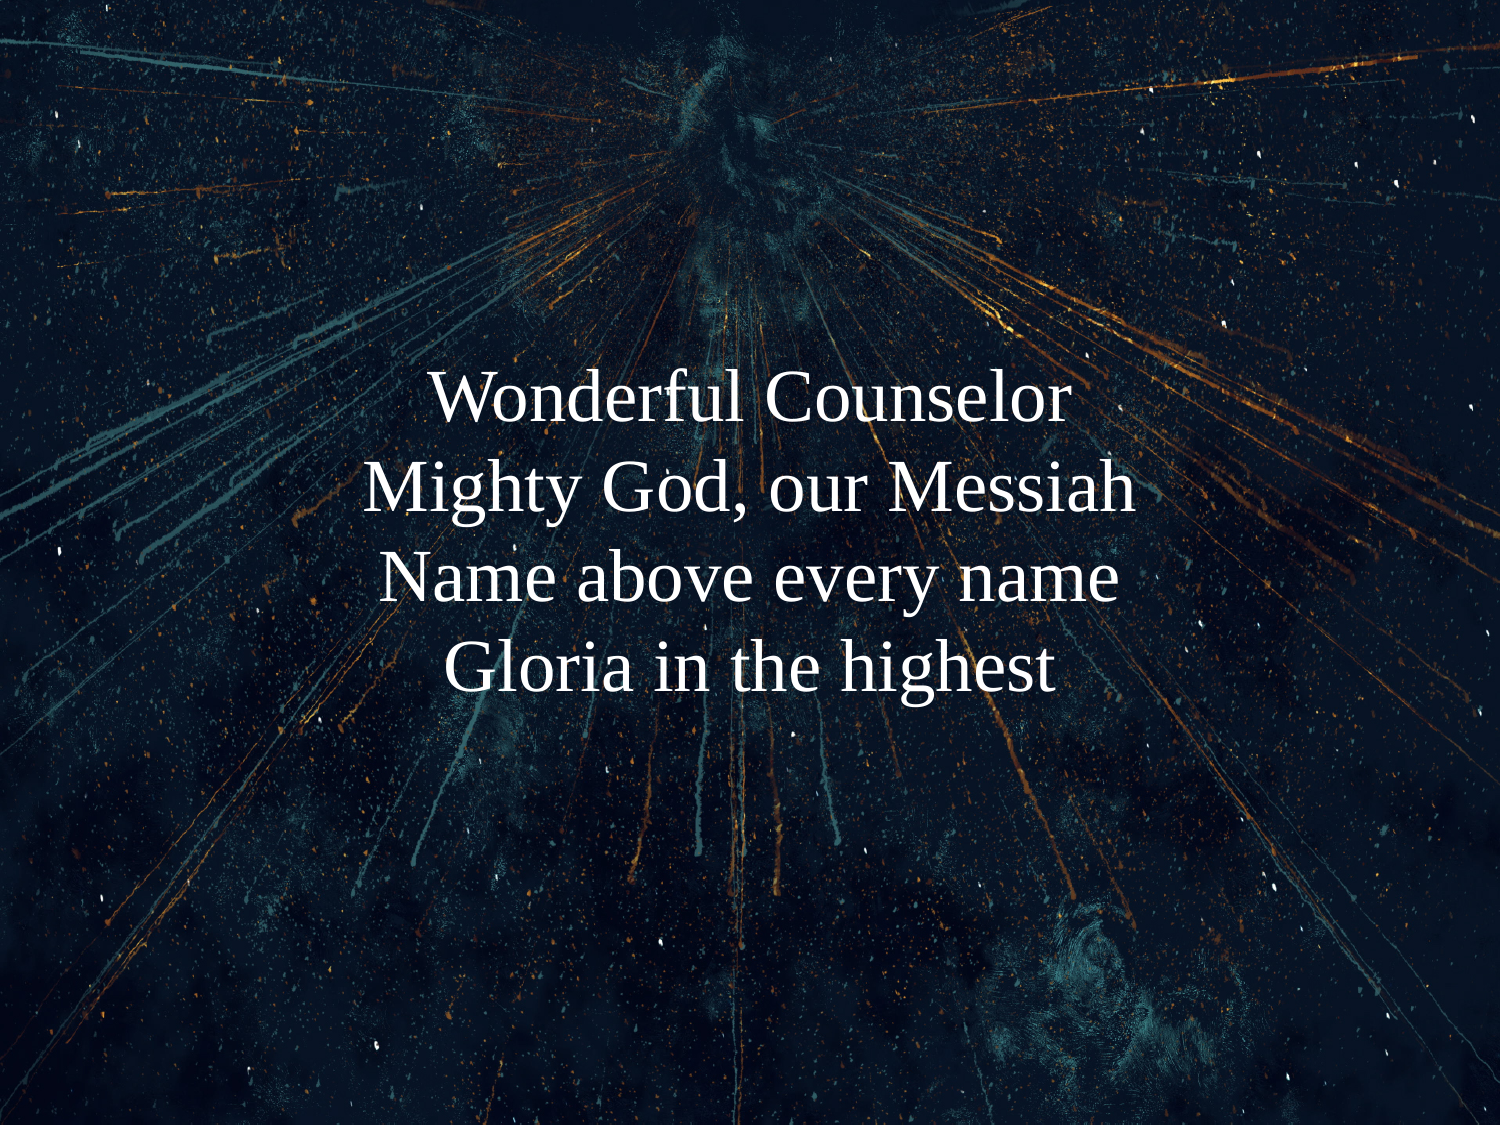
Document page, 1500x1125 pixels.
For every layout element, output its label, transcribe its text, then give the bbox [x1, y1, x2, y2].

picture [0, 0, 1500, 1125]
title Wonderful Counselor Mighty God, our Messiah Name above every name Gloria in the highest [50, 432, 1450, 621]
